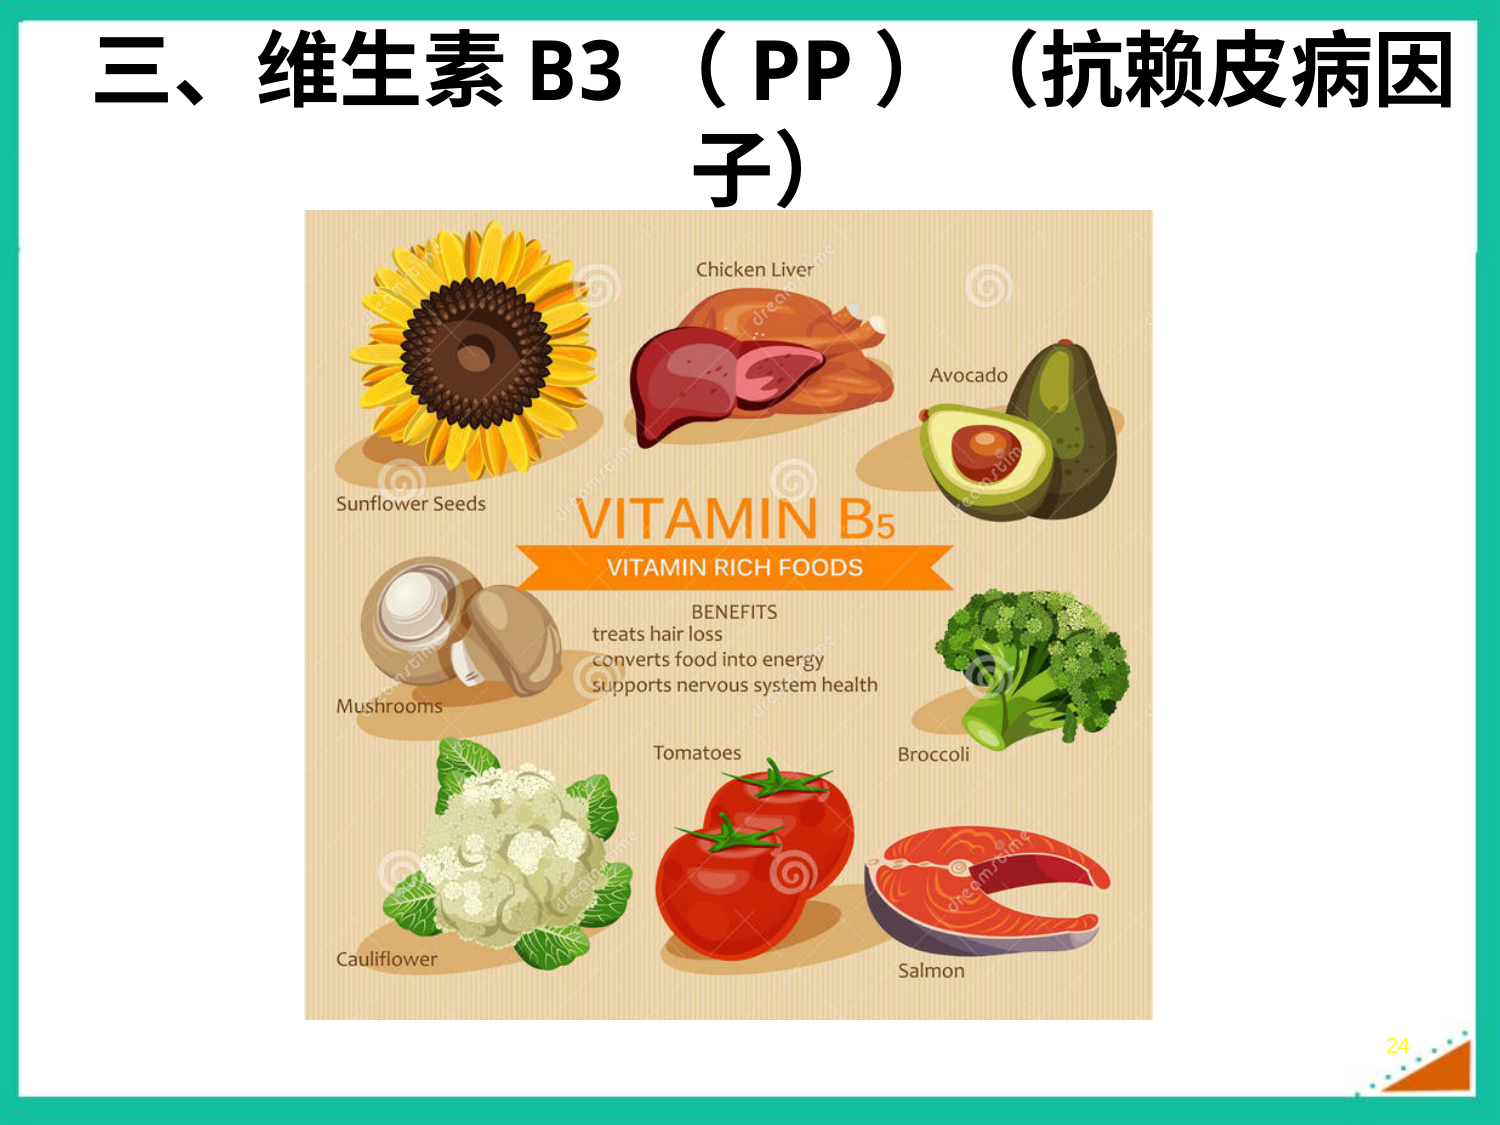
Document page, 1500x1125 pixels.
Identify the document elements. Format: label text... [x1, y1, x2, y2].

picture [0, 0, 1500, 1125]
title 三、维生素B3（PP）（抗赖皮病因子） [46, 23, 1500, 211]
slide_number 24 [1074, 1024, 1425, 1103]
